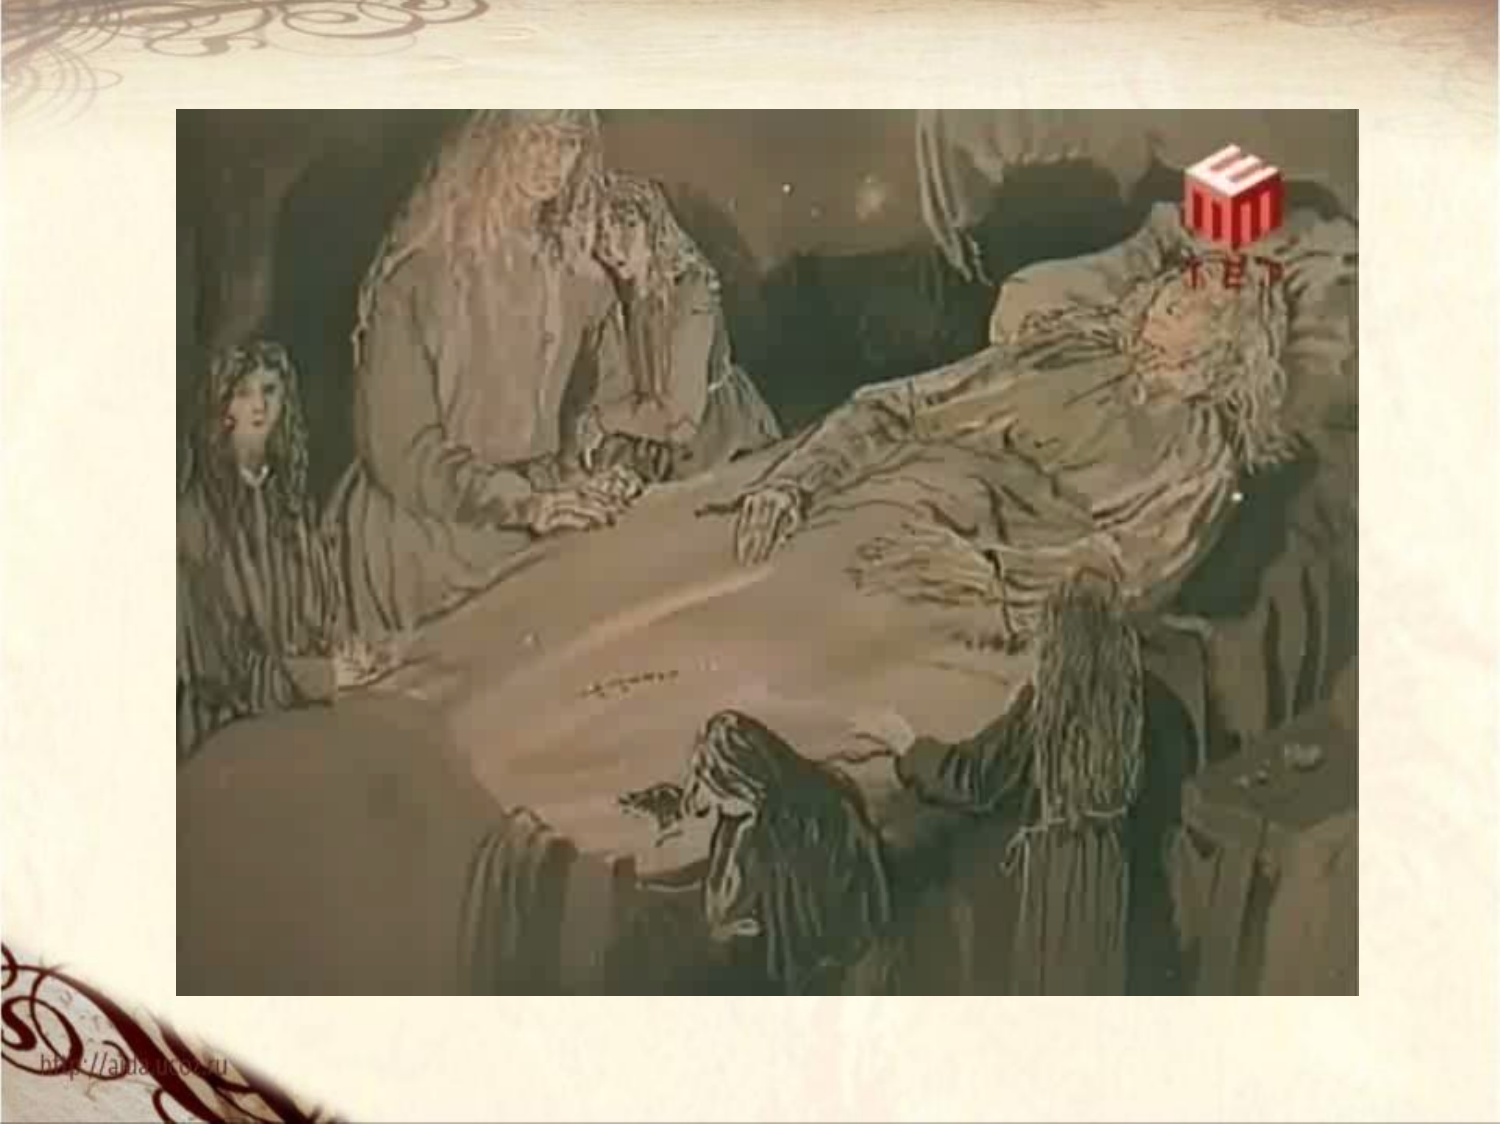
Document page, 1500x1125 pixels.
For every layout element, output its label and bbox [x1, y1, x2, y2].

picture [0, 0, 1500, 1124]
text_box [175, 108, 1360, 997]
